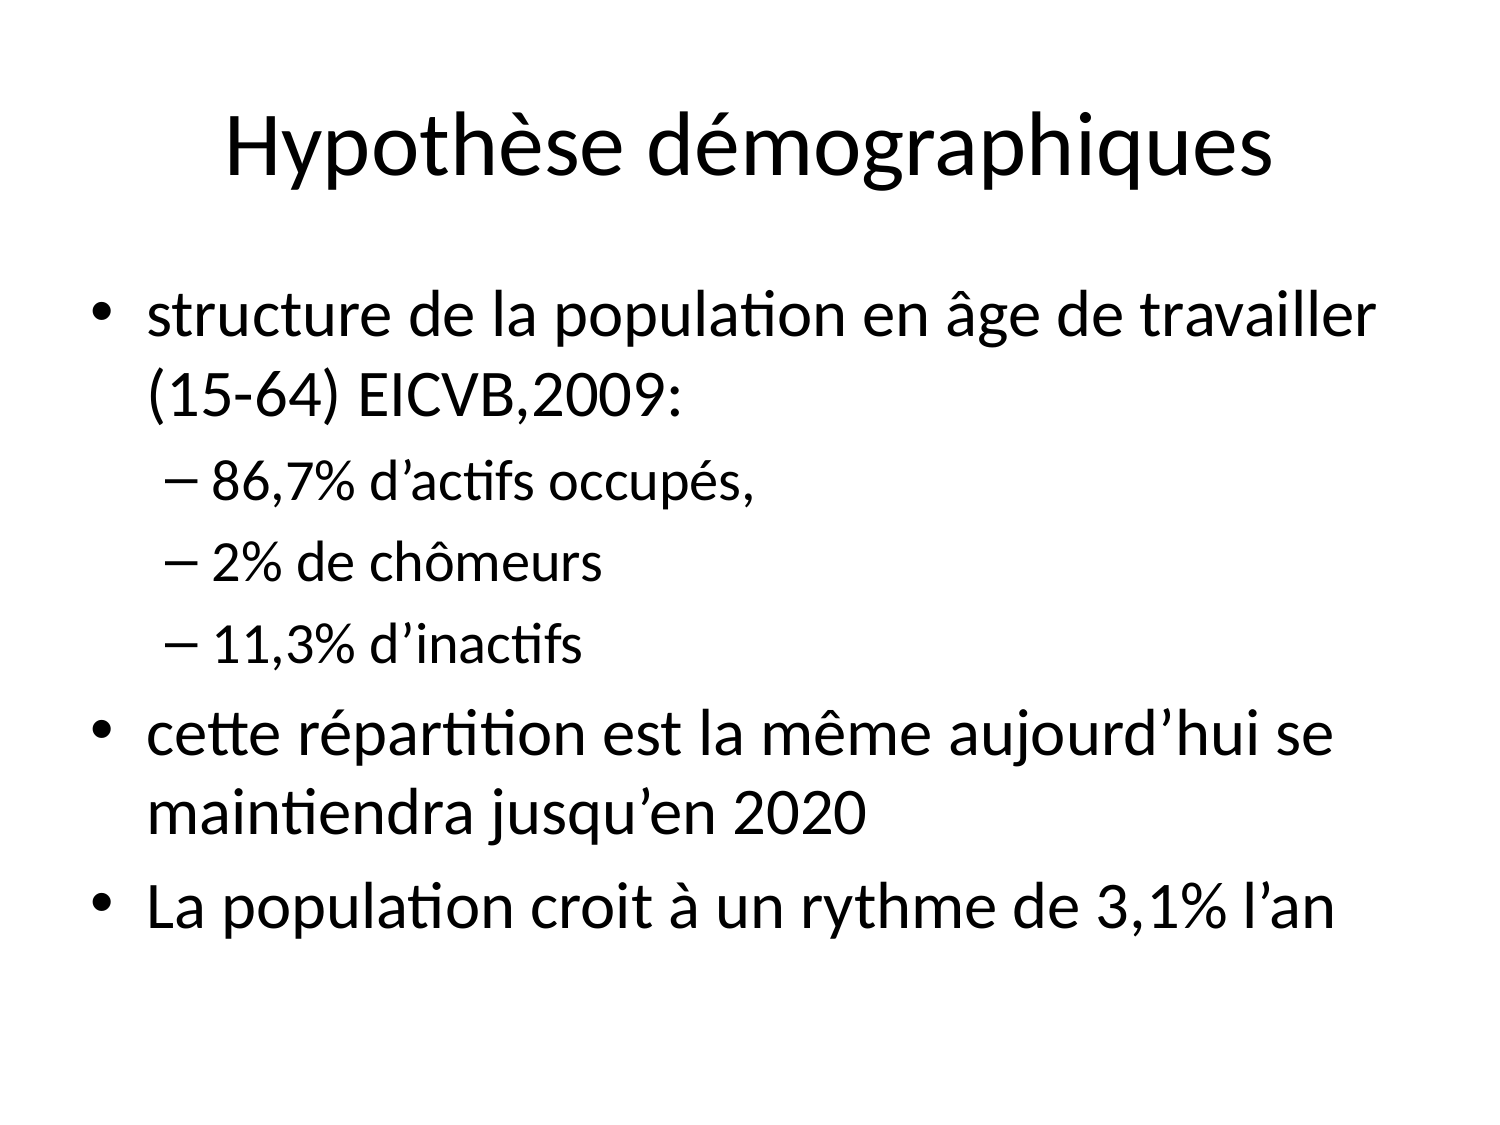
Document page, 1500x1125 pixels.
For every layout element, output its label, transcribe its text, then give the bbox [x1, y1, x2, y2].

list structure de la population en âge de travailler (15-64) EICVB,2009: 86,7% d’actifs occupés, 2% de chômeurs 11,3% d’inactifs cette répartition est la même aujourd’hui se maintiendra jusqu’en 2020 La population croit à un rythme de 3,1% l’an [75, 262, 1425, 1005]
title Hypothèse démographiques [75, 45, 1425, 233]
